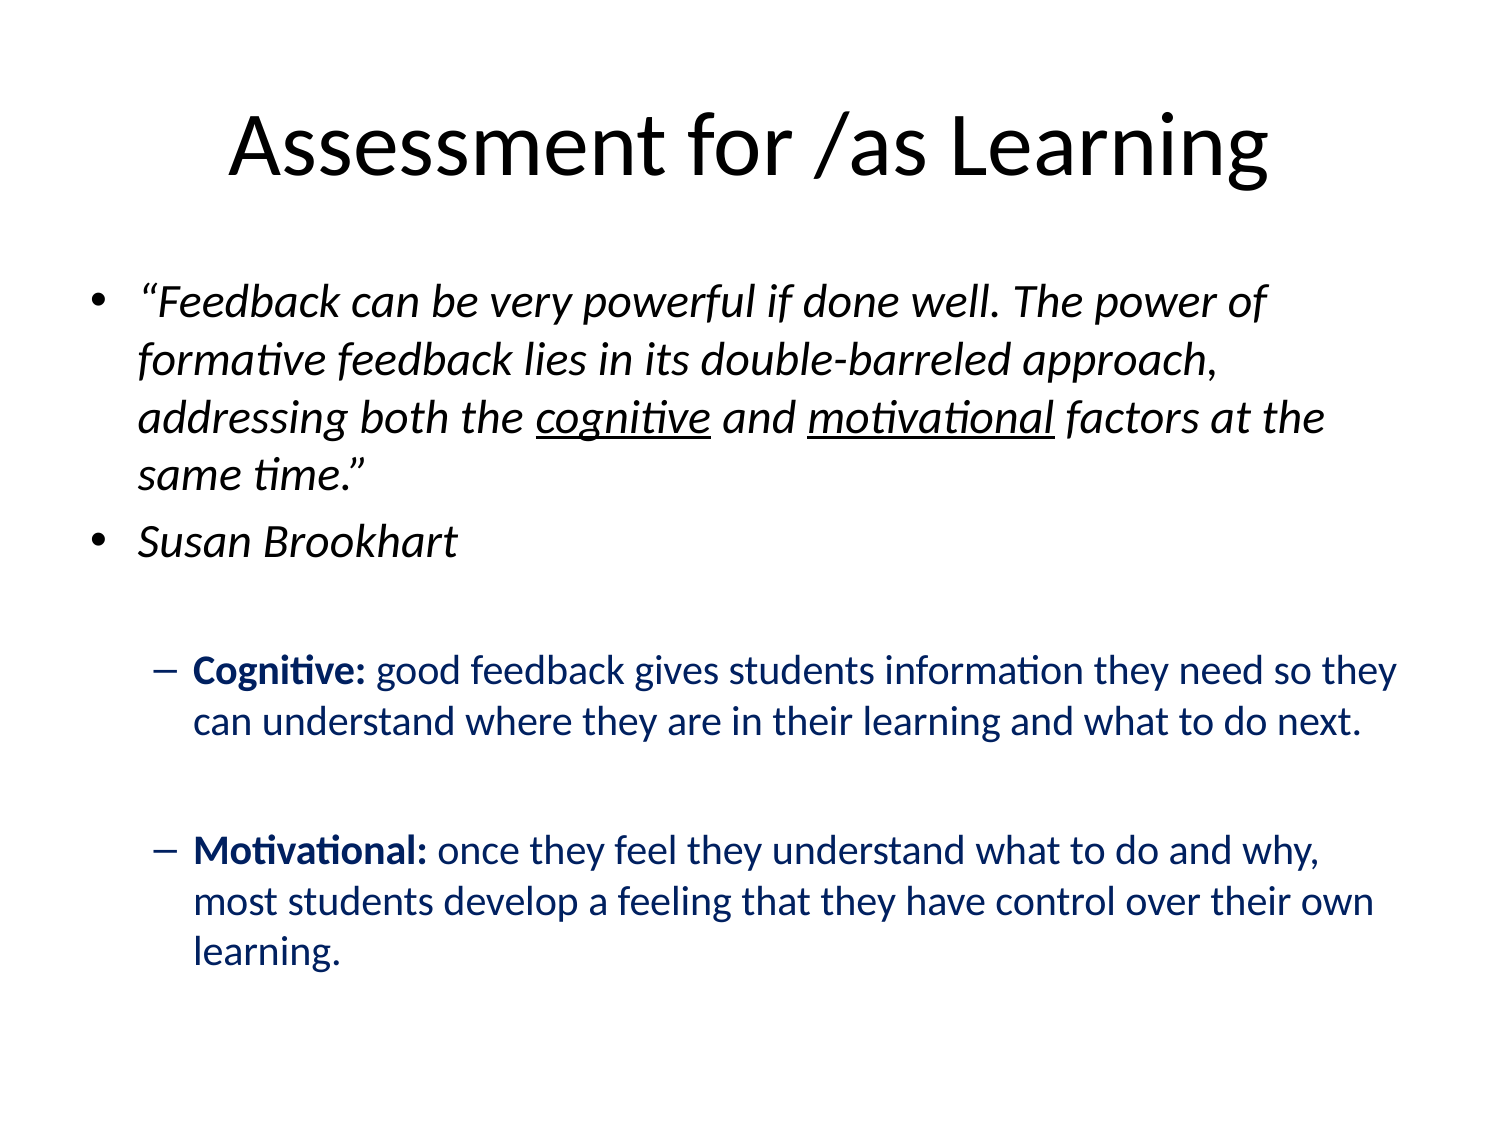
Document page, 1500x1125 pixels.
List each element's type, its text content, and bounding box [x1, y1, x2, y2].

title Assessment for /as Learning [75, 45, 1425, 233]
list “Feedback can be very powerful if done well. The power of formative feedback lies in its double-barreled approach, addressing both the cognitive and motivational factors at the same time.” Susan Brookhart Cognitive: good feedback gives students information they need so they can understand where they are in their learning and what to do next. Motivational: once they feel they understand what to do and why, most students develop a feeling that they have control over their own learning. [75, 262, 1425, 1005]
